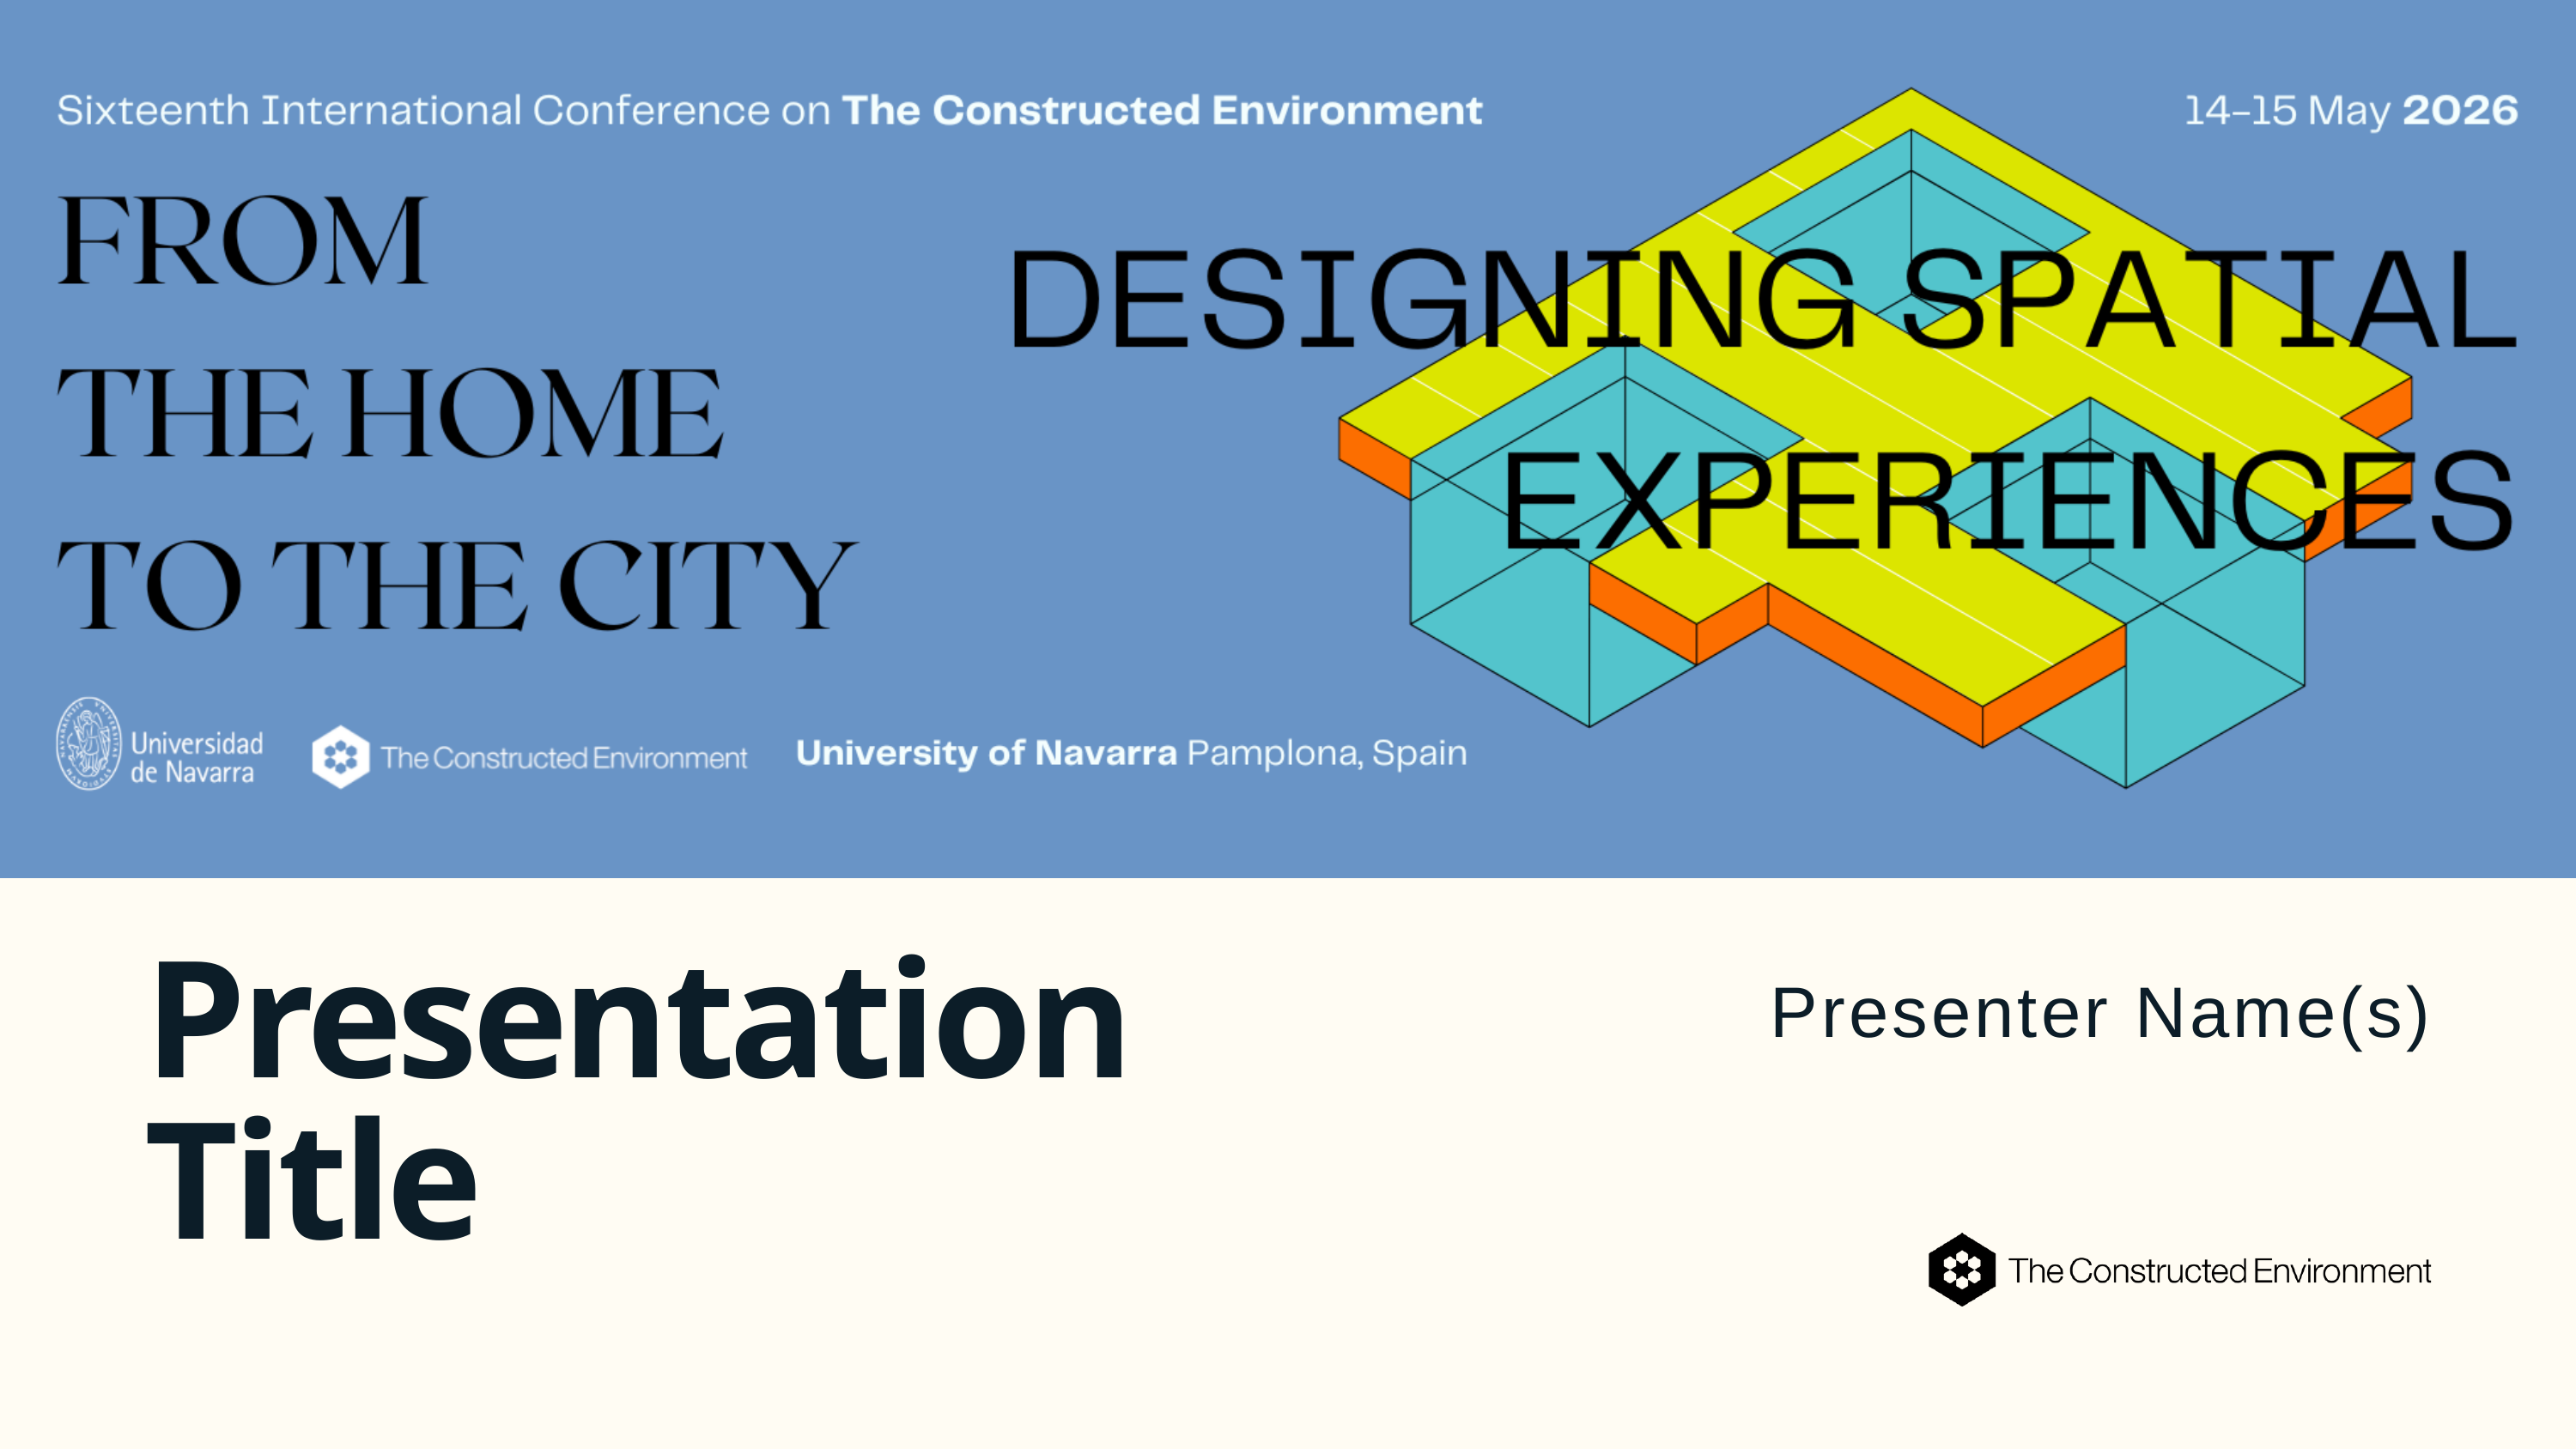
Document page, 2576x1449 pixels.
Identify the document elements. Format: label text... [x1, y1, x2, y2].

text_box Presenter Name(s) [1631, 958, 2432, 1052]
text_box Presentation Title [144, 948, 1224, 1272]
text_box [0, 0, 2576, 878]
text_box [1929, 1233, 2432, 1307]
